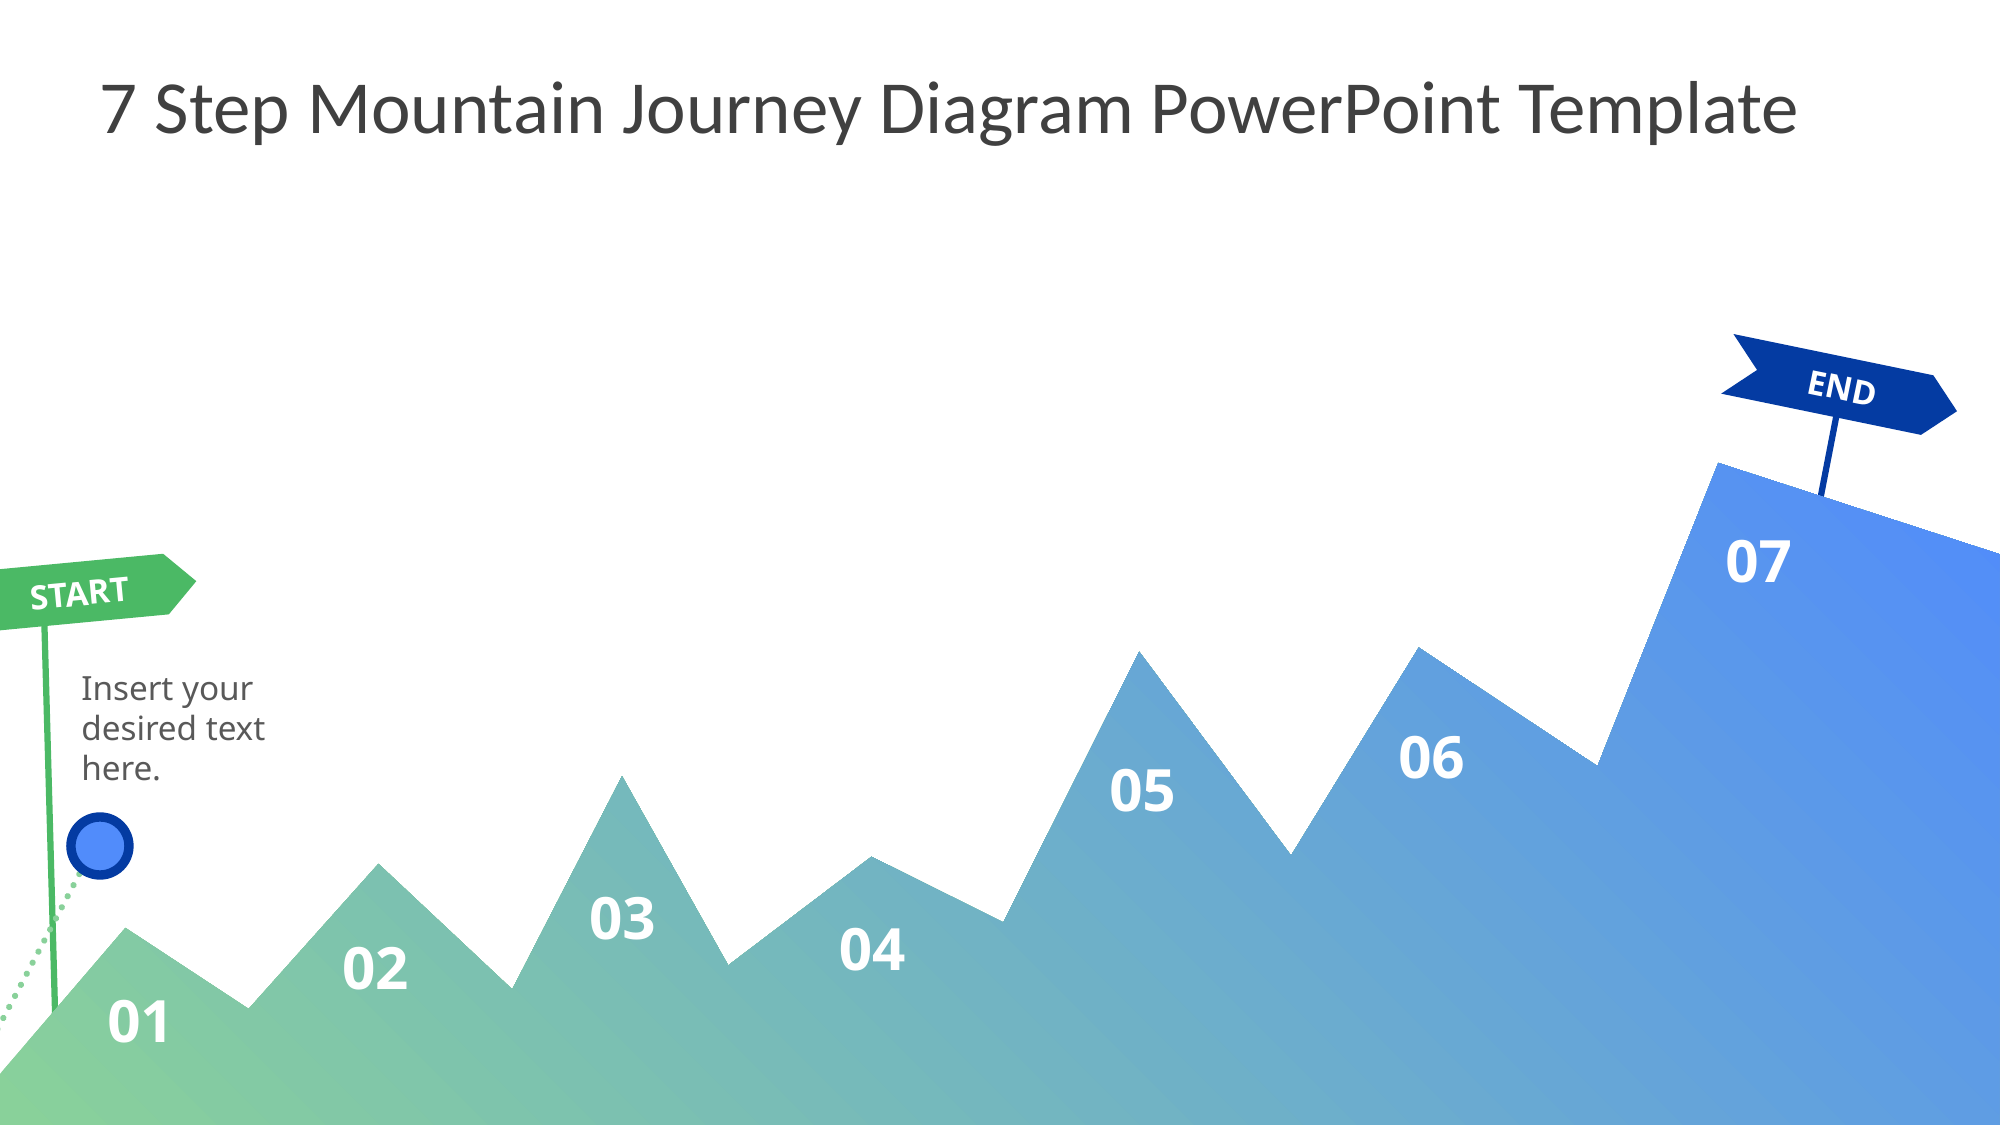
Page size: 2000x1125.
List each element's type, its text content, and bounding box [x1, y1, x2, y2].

text_box 07 [1710, 545, 1807, 602]
text_box [0, 485, 2000, 1125]
text_box 02 [327, 924, 424, 1009]
text_box 04 [823, 904, 921, 990]
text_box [0, 553, 139, 1026]
text_box 06 [1383, 712, 1480, 798]
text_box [1712, 355, 1948, 538]
text_box 03 [574, 873, 671, 959]
title 7 Step Mountain Journey Diagram PowerPoint Template [99, 45, 1900, 162]
text_box Insert your desired text here. [144, 659, 336, 795]
text_box 05 [1094, 745, 1191, 831]
text_box 01 [92, 976, 189, 1062]
